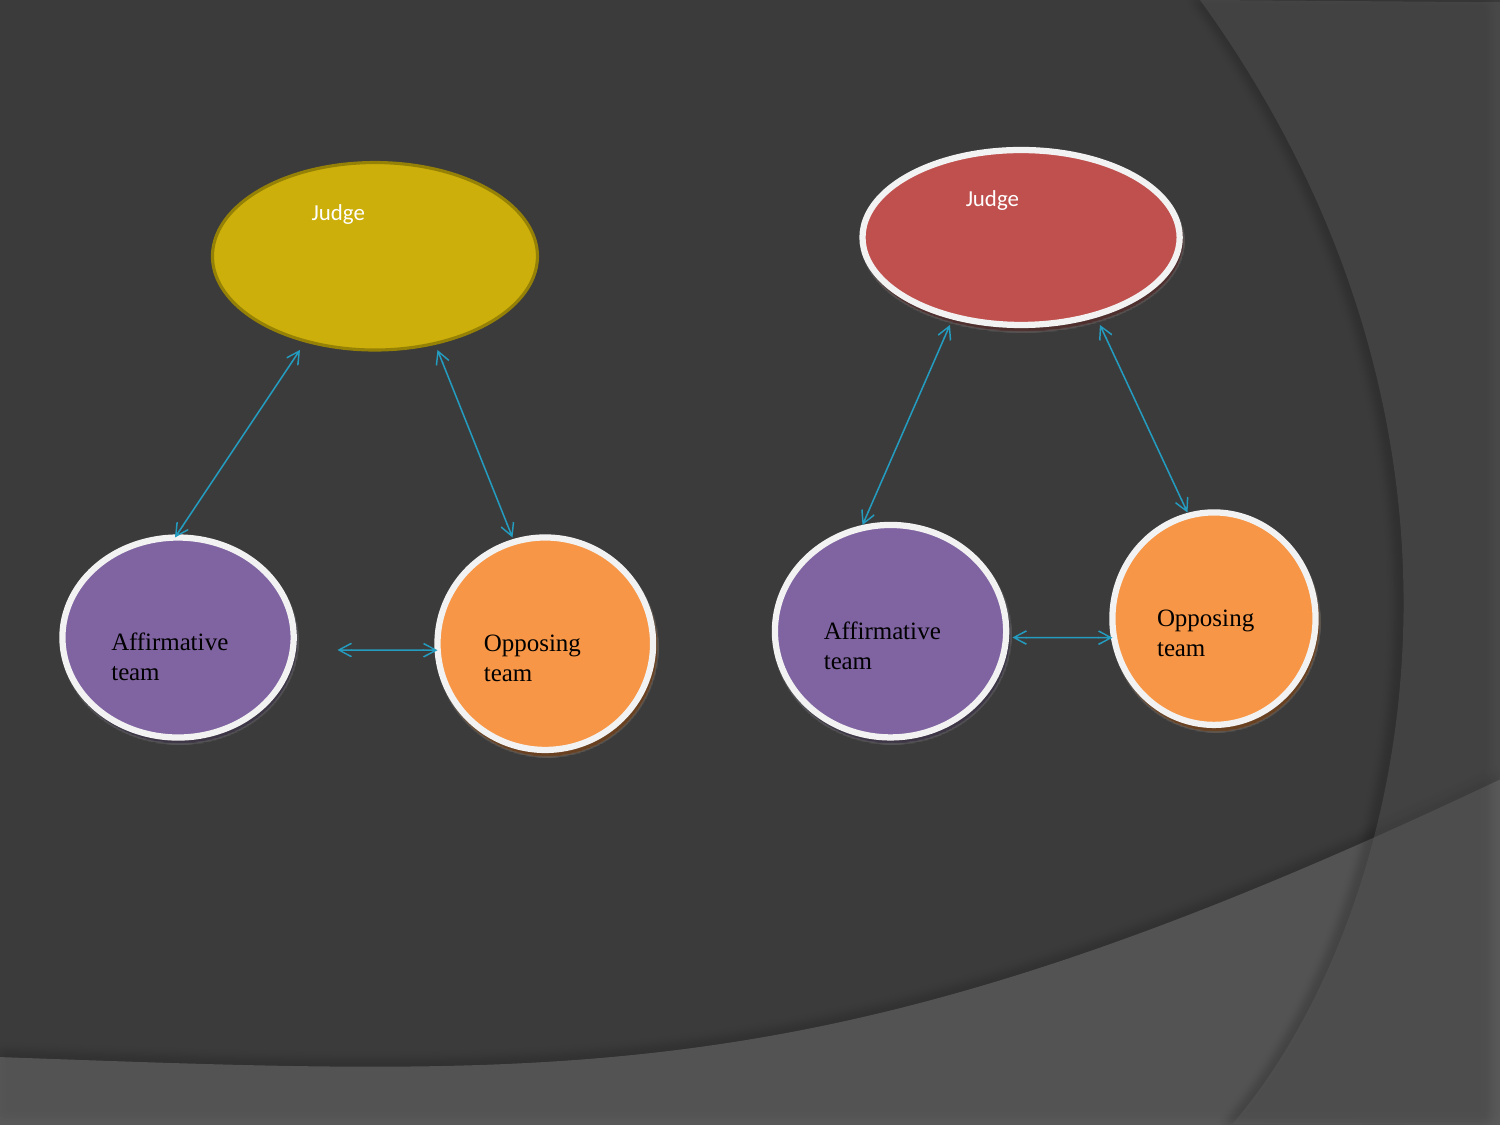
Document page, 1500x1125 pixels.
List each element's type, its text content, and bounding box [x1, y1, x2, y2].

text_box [1049, 374, 1238, 463]
text_box Judge [210, 160, 540, 352]
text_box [380, 405, 569, 482]
text_box Affirmative team [62, 537, 294, 738]
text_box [143, 380, 332, 507]
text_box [806, 380, 1007, 469]
text_box Affirmative team [774, 524, 1007, 738]
text_box Opposing team [1112, 512, 1316, 725]
text_box Opposing team [437, 537, 654, 750]
text_box Judge [862, 149, 1180, 325]
